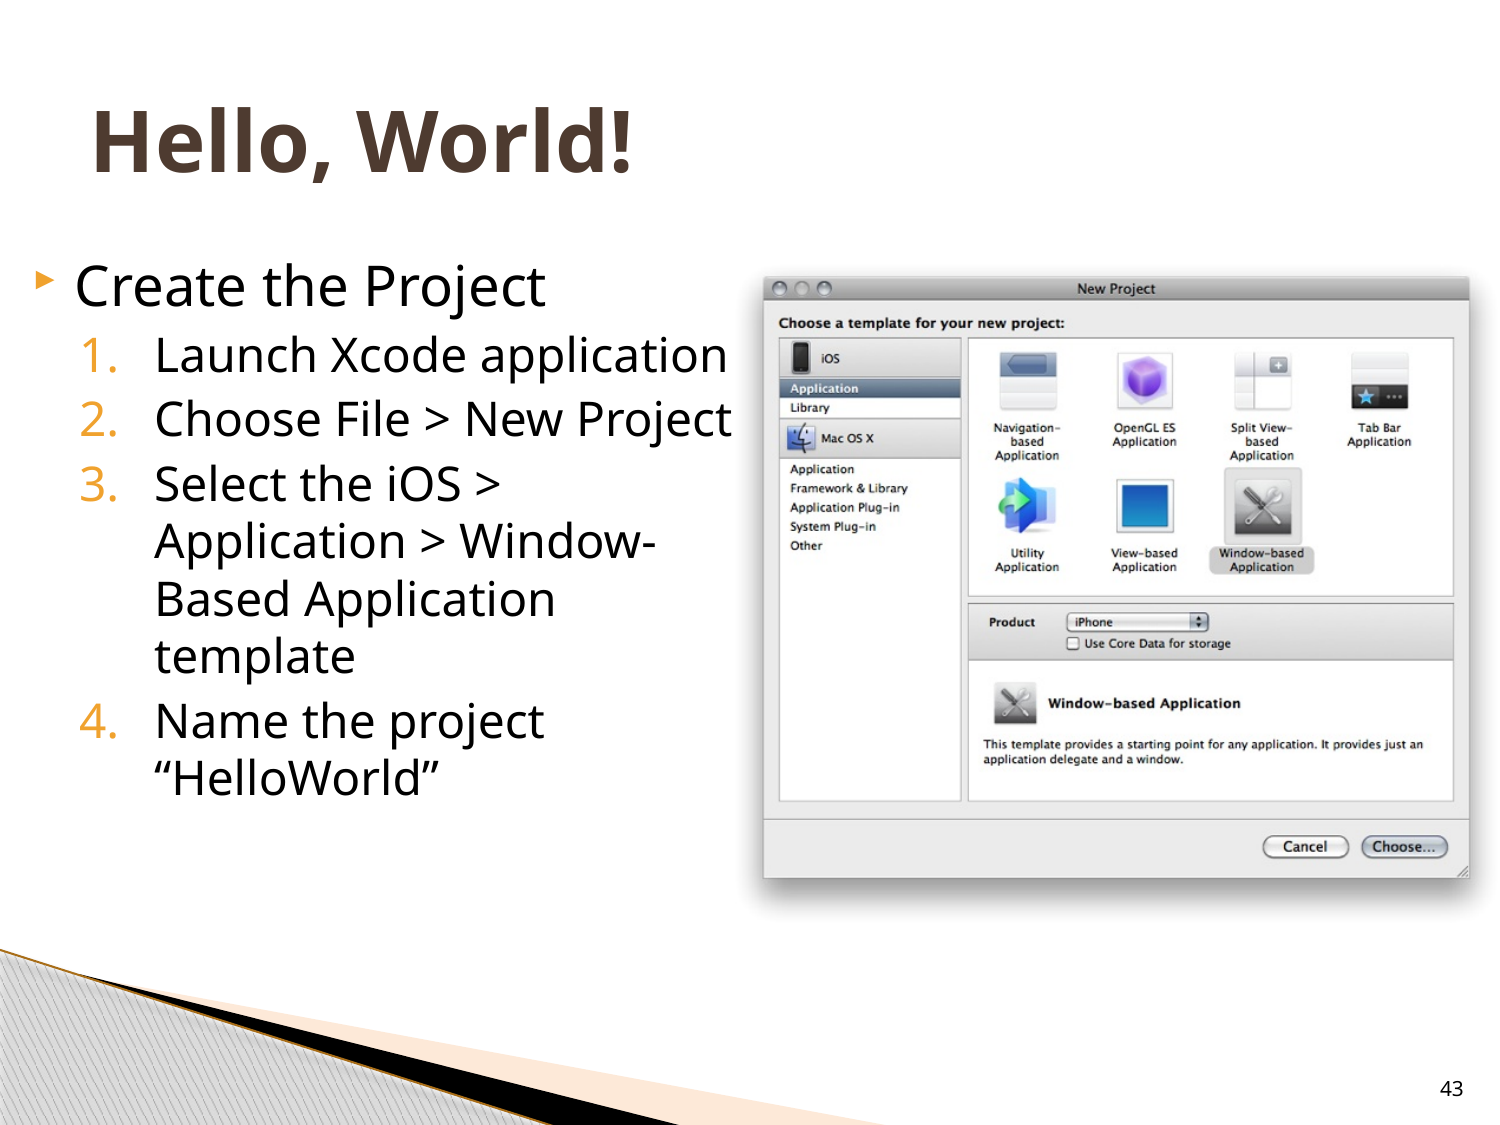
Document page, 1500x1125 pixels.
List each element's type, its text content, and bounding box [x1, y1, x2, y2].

title Hello, World! [75, 45, 1425, 233]
list Create the Project Launch Xcode application Choose File > New Project Select the iOS > Application > Window-Based Application template Name the project “HelloWorld” [0, 243, 763, 986]
picture [733, 262, 1500, 926]
slide_number 43 [1418, 1051, 1479, 1112]
